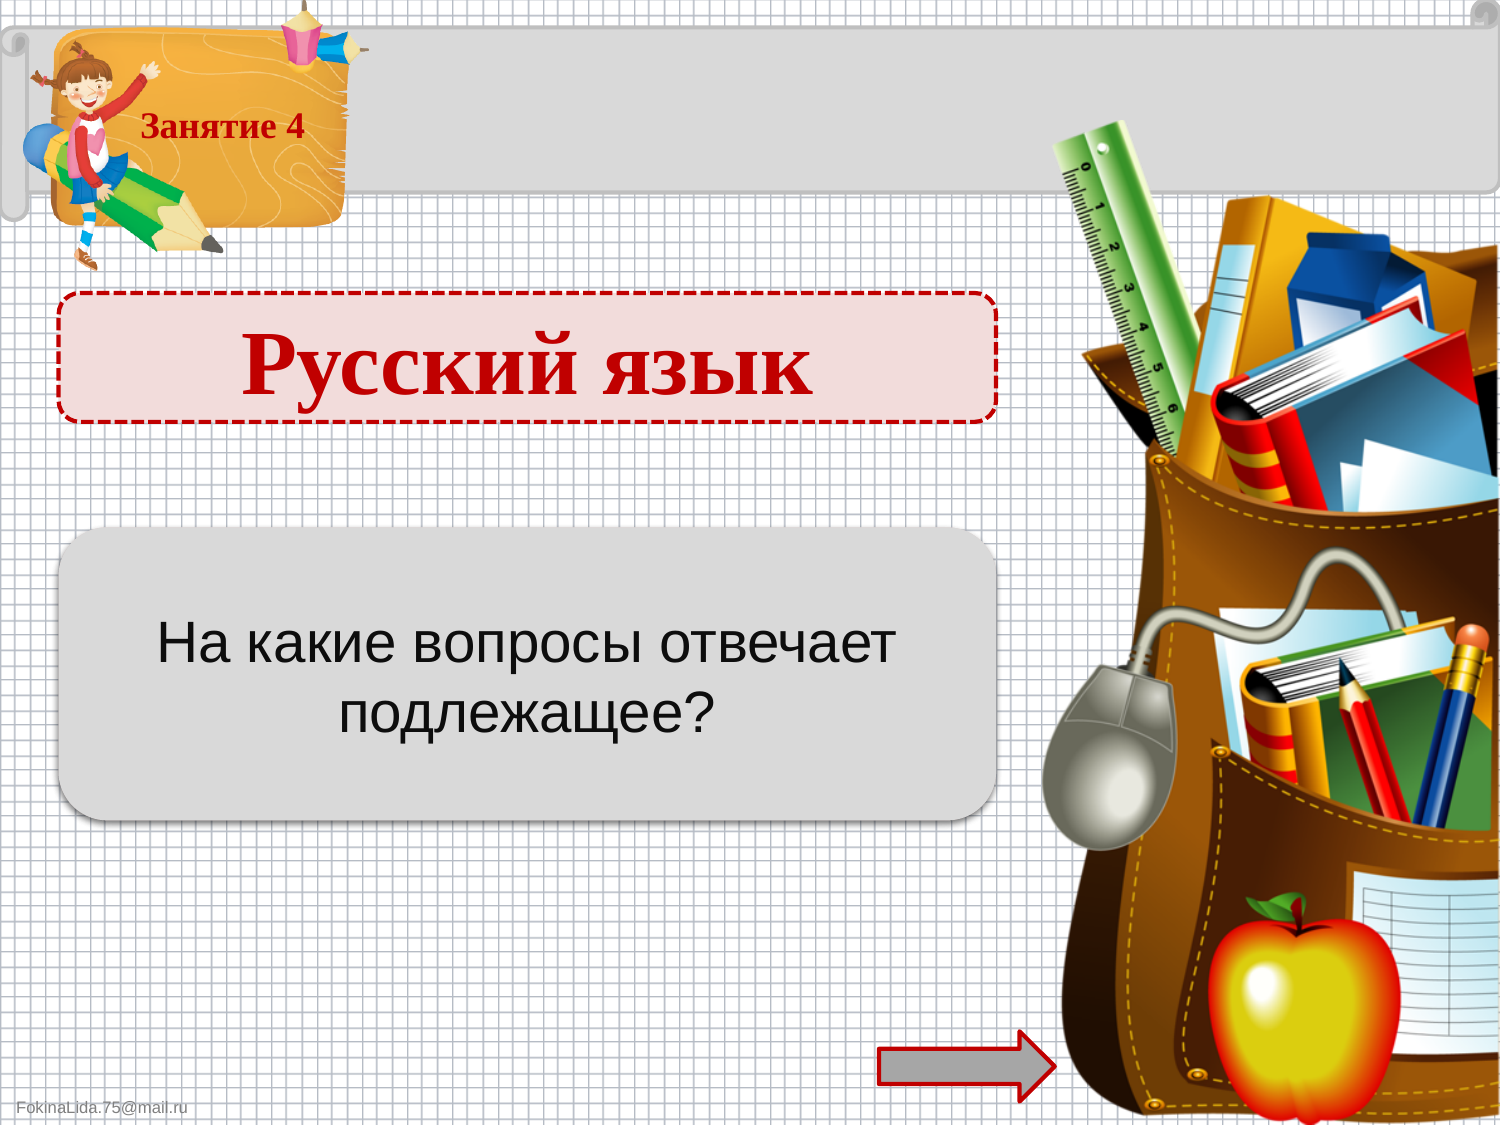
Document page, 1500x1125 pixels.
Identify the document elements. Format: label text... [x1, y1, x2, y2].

text_box Русский язык [56, 290, 999, 424]
picture [0, 0, 1500, 1125]
text_box [56, 525, 999, 823]
text_box [876, 1029, 1057, 1104]
